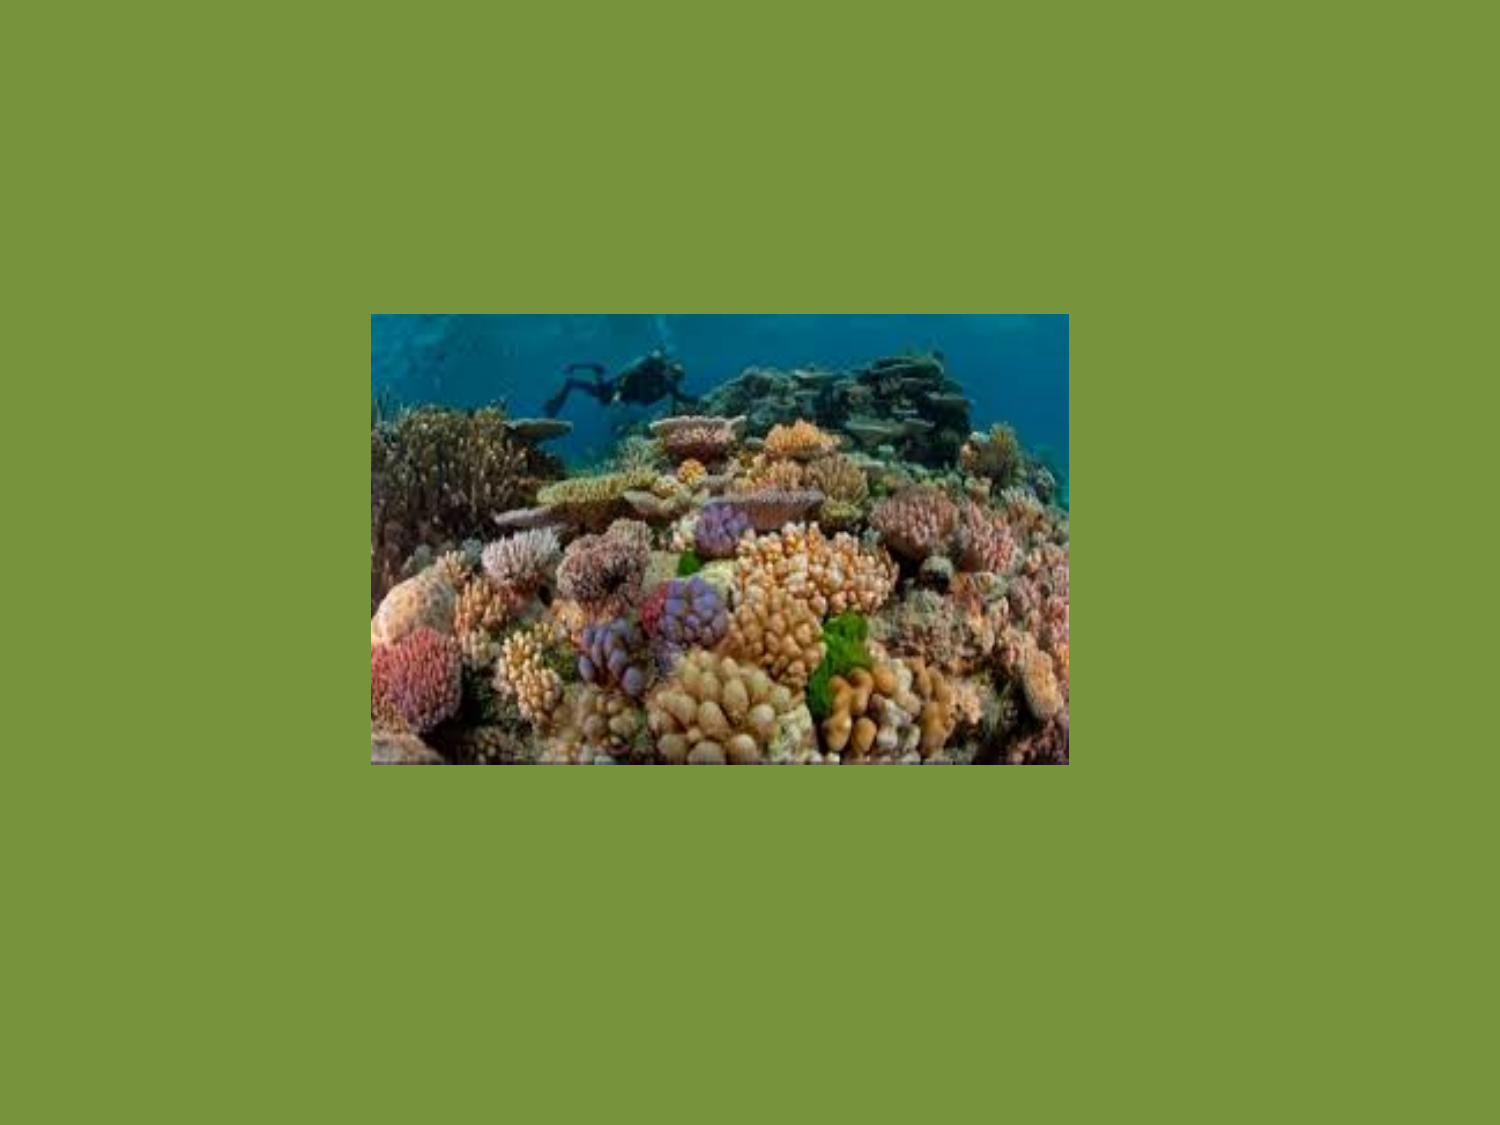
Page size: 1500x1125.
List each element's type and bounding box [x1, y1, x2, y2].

list [371, 314, 1070, 765]
